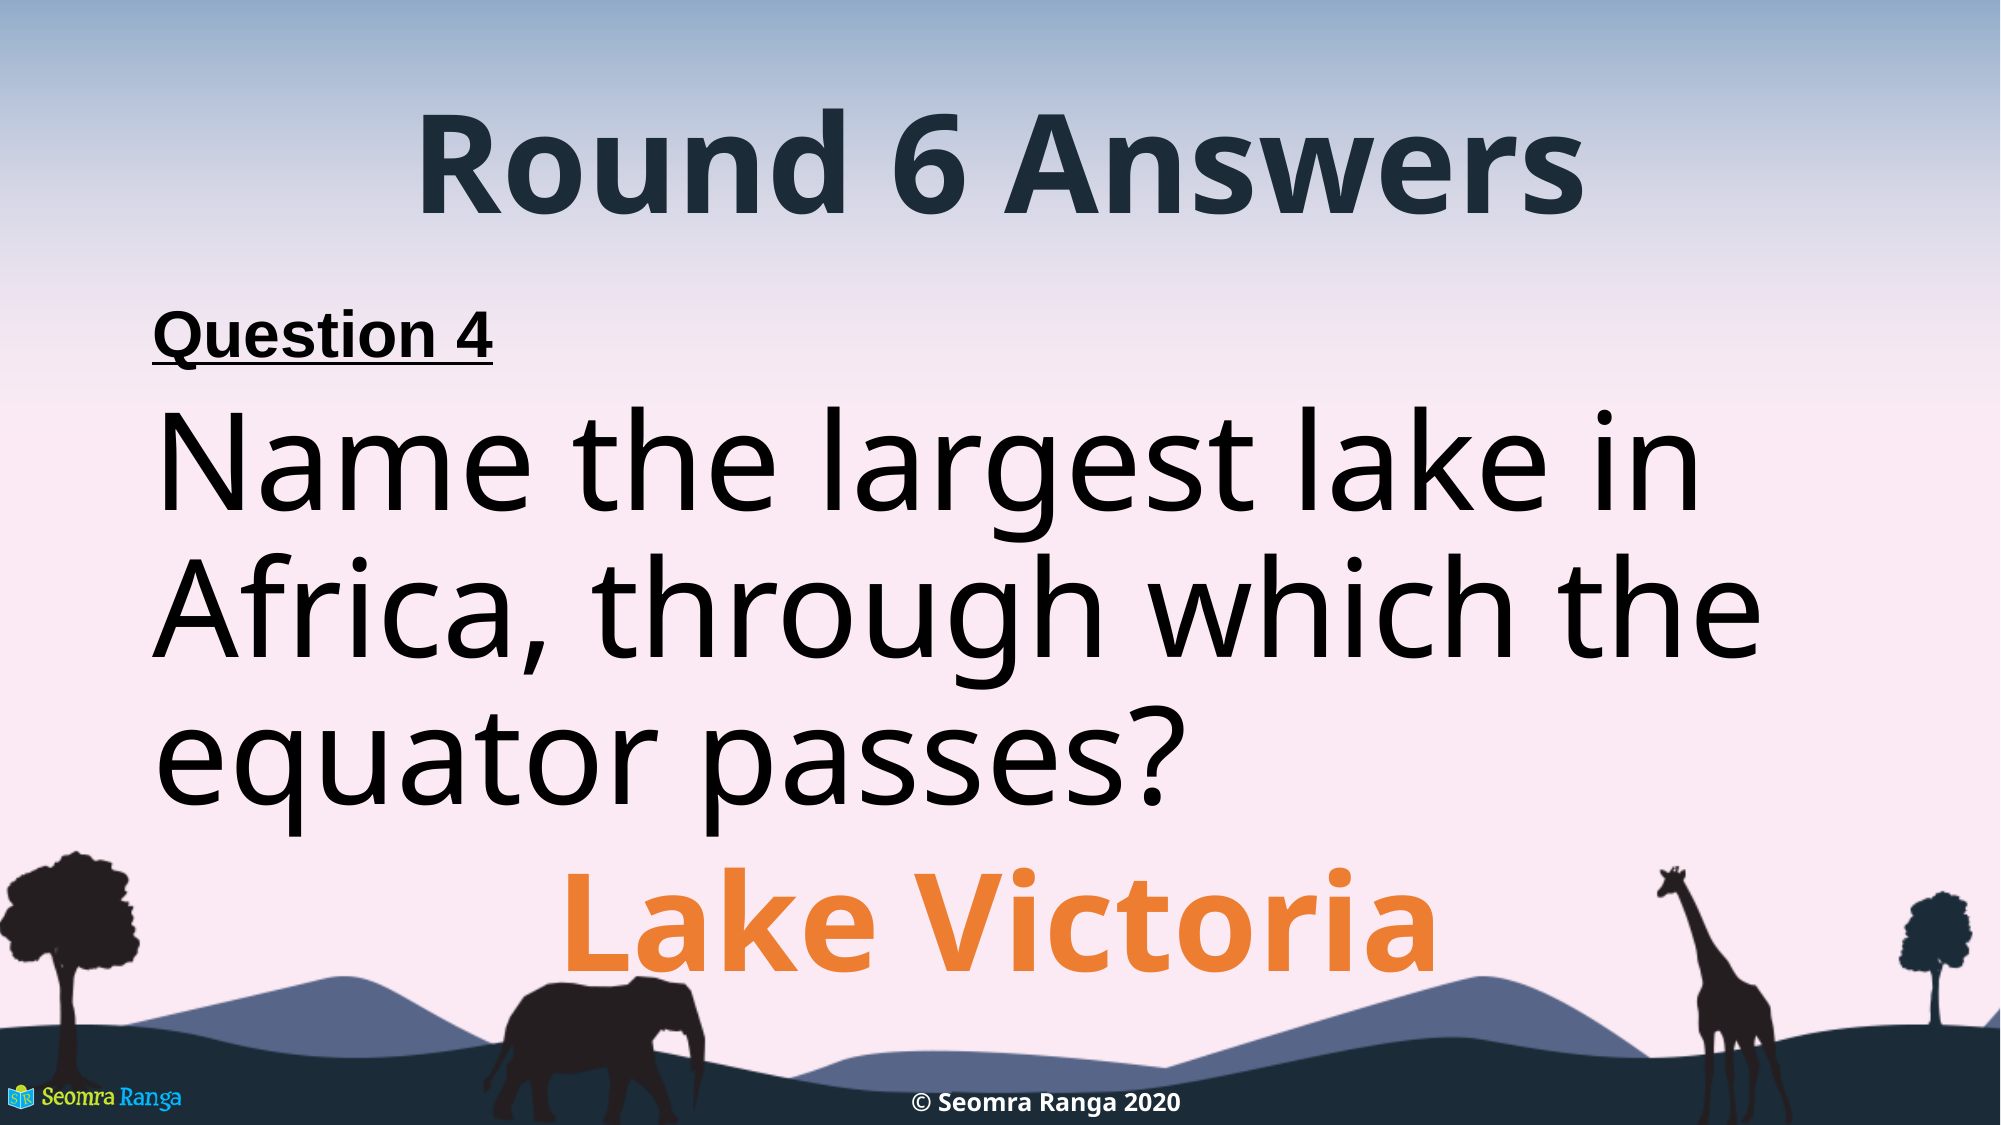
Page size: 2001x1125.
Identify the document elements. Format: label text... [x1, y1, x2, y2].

picture [0, 0, 2001, 1125]
list Question 4 Name the largest lake in Africa, through which the equator passes? Lake Victoria [137, 293, 1863, 1014]
text_box © Seomra Ranga 2020 www.seomraranga.com [762, 1079, 1330, 1125]
title Round 6 Answers [137, 59, 1863, 278]
